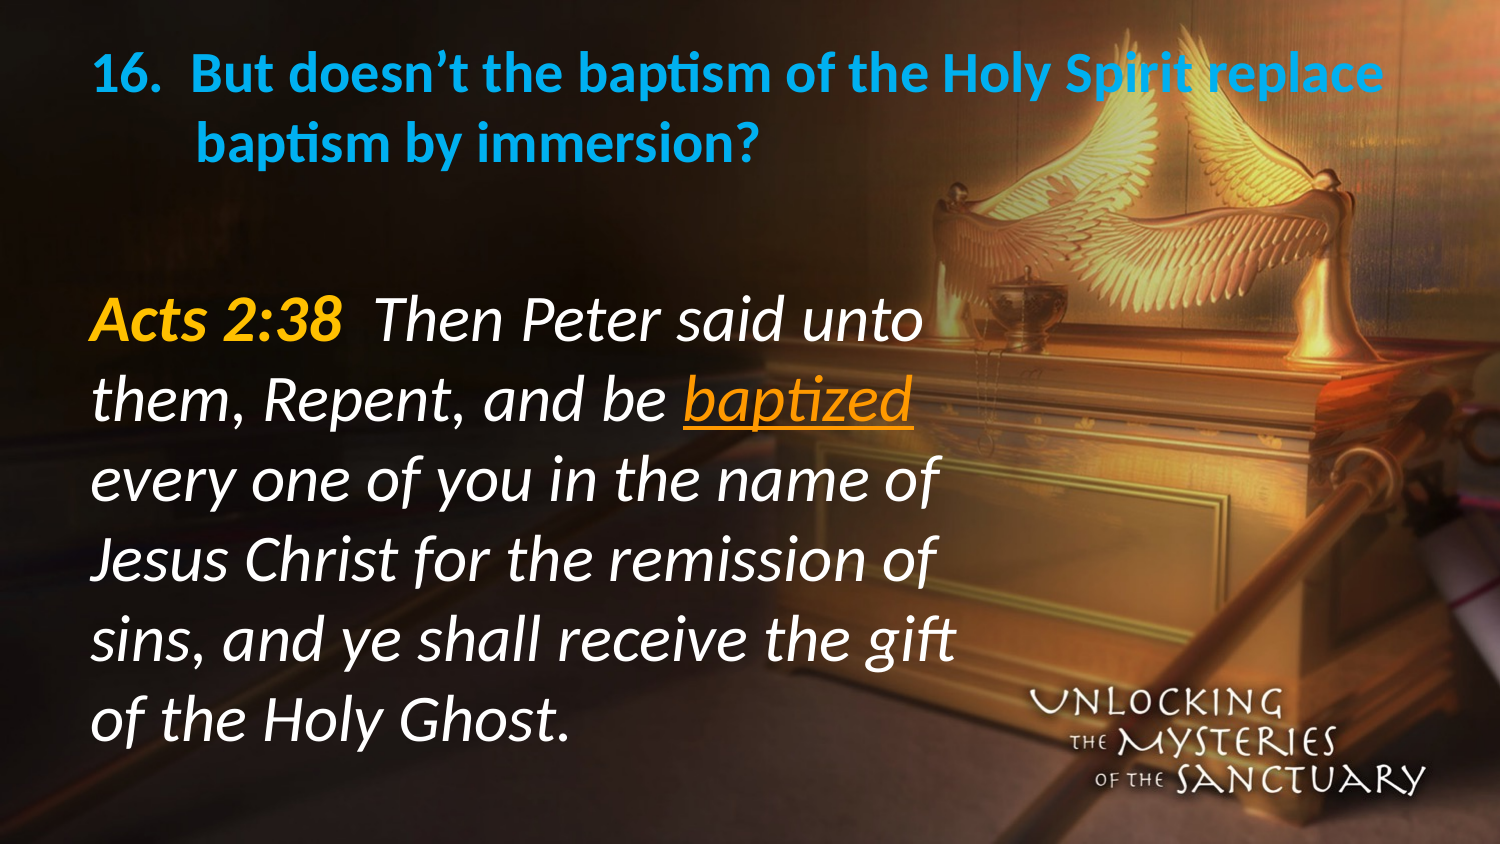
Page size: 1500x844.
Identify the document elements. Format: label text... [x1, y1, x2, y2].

picture [0, 0, 1500, 844]
title 16. But doesn’t the baptism of the Holy Spirit replace baptism by immersion? [75, 33, 1425, 175]
list Acts 2:38 Then Peter said unto them, Repent, and be baptized every one of you in the name of Jesus Christ for the remission of sins, and ye shall receive the gift of the Holy Ghost. [75, 174, 980, 844]
